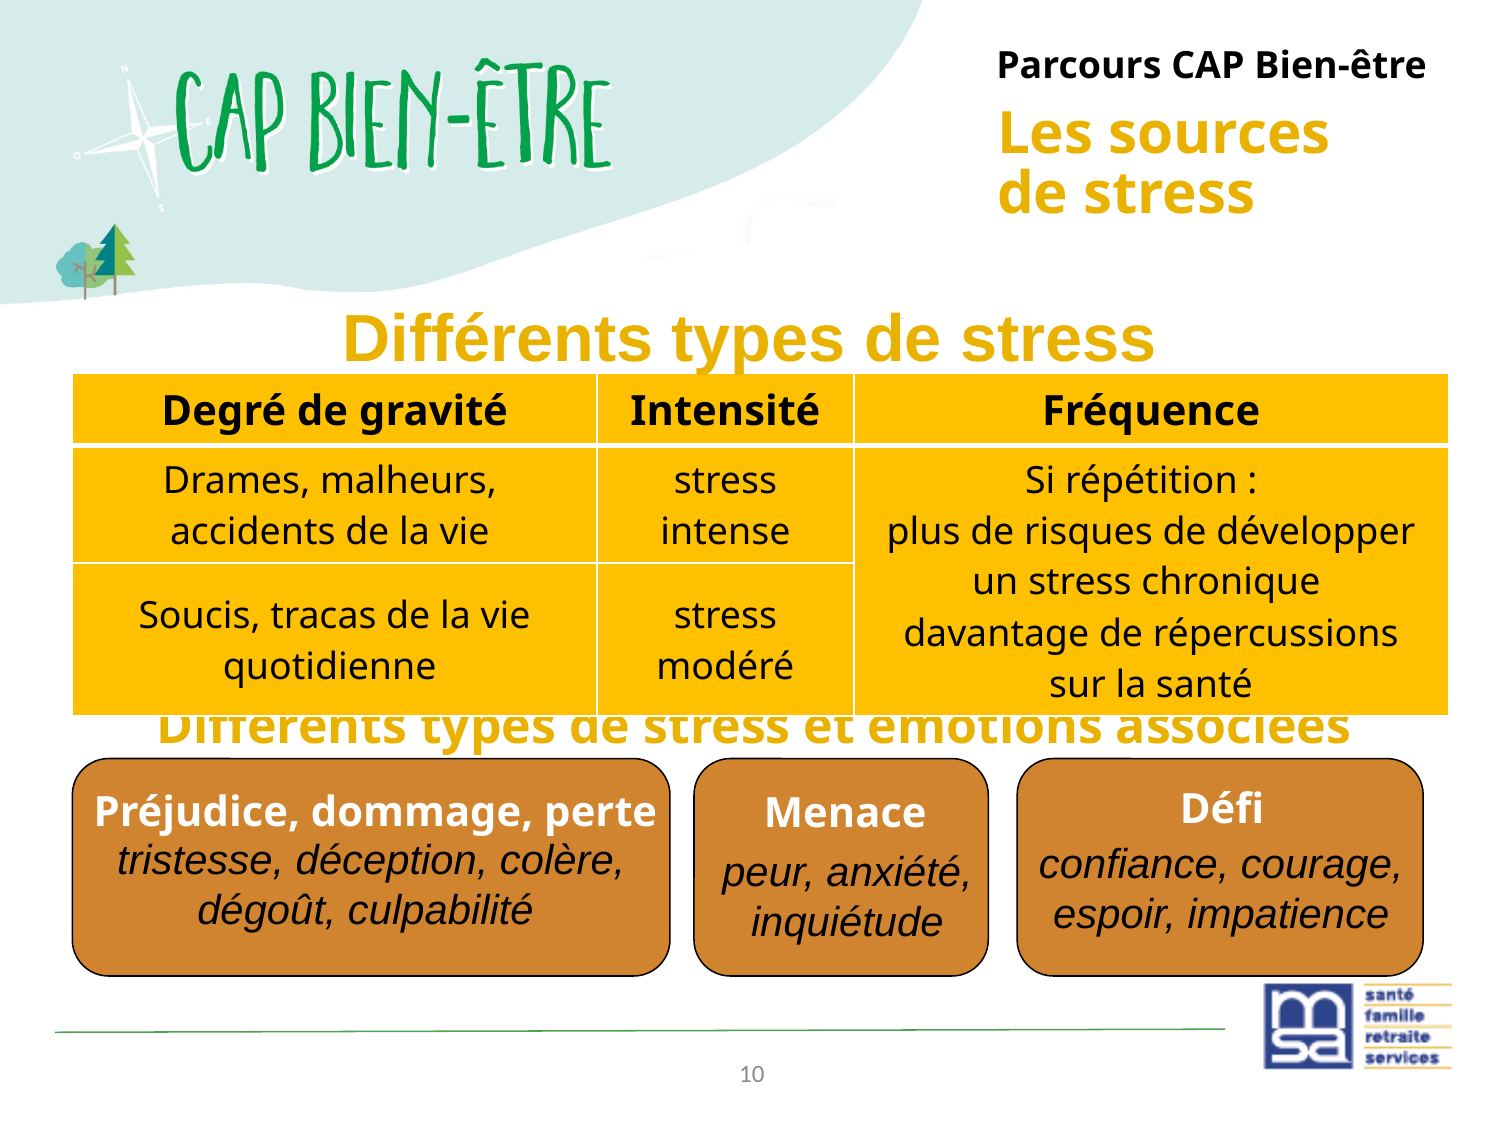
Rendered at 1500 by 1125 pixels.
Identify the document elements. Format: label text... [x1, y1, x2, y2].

table_cell stress modéré [598, 564, 853, 715]
text_box Défi [1110, 774, 1334, 849]
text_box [54, 1028, 1226, 1033]
text_box confiance, courage, espoir, impatience [1021, 837, 1424, 953]
text_box [706, 967, 976, 977]
table_cell Si répétition : plus de risques de développer un stress chronique davantage de répercussions sur la santé [855, 448, 1448, 715]
table_header Degré de gravité [73, 386, 596, 443]
text_box [1021, 953, 1245, 977]
text_box [693, 758, 989, 837]
text_box Différents types de stress et émotions associées [53, 685, 1455, 767]
table_header Fréquence [855, 386, 1448, 443]
slide_number – 10 [560, 1027, 1245, 1042]
text_box Préjudice, dommage, perte [76, 727, 675, 826]
text_box peur, anxiété, inquiétude [674, 837, 1021, 967]
text_box [1017, 758, 1424, 837]
text_box Différents types de stress [0, 296, 1500, 386]
picture [1250, 929, 1476, 1125]
table_cell Drames, malheurs, accidents de la vie [73, 448, 596, 562]
table_cell Soucis, tracas de la vie quotidienne [73, 564, 596, 715]
text_box Menace [710, 778, 981, 837]
text_box tristesse, déception, colère, dégoût, culpabilité [78, 826, 665, 954]
table_header Intensité [598, 386, 853, 443]
text_box Parcours CAP Bien-être [968, 34, 1455, 94]
table_cell stress intense [598, 448, 853, 562]
text_box Les sources de stress [950, 90, 1378, 241]
text_box [72, 779, 670, 977]
text_box 10 [54, 1042, 1245, 1103]
picture [0, 0, 941, 320]
